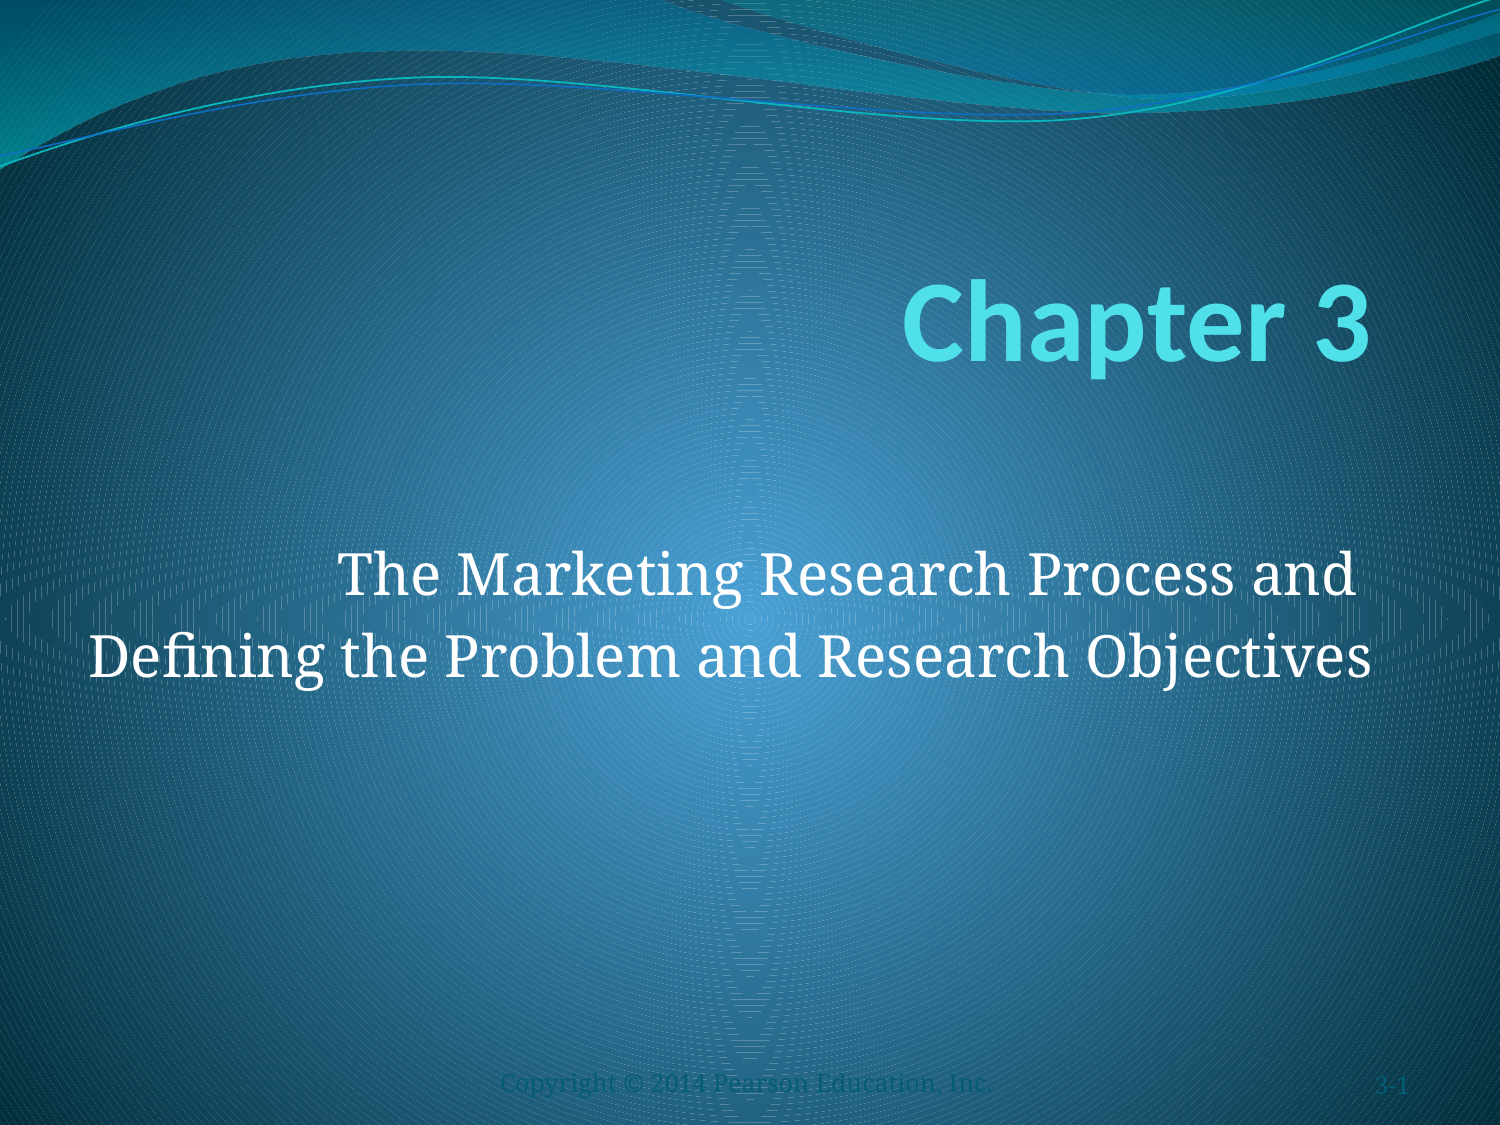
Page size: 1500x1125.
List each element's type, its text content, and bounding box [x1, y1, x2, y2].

title Chapter 3 [87, 224, 1376, 526]
subtitle The Marketing Research Process and Defining the Problem and Research Objectives [87, 529, 1377, 818]
